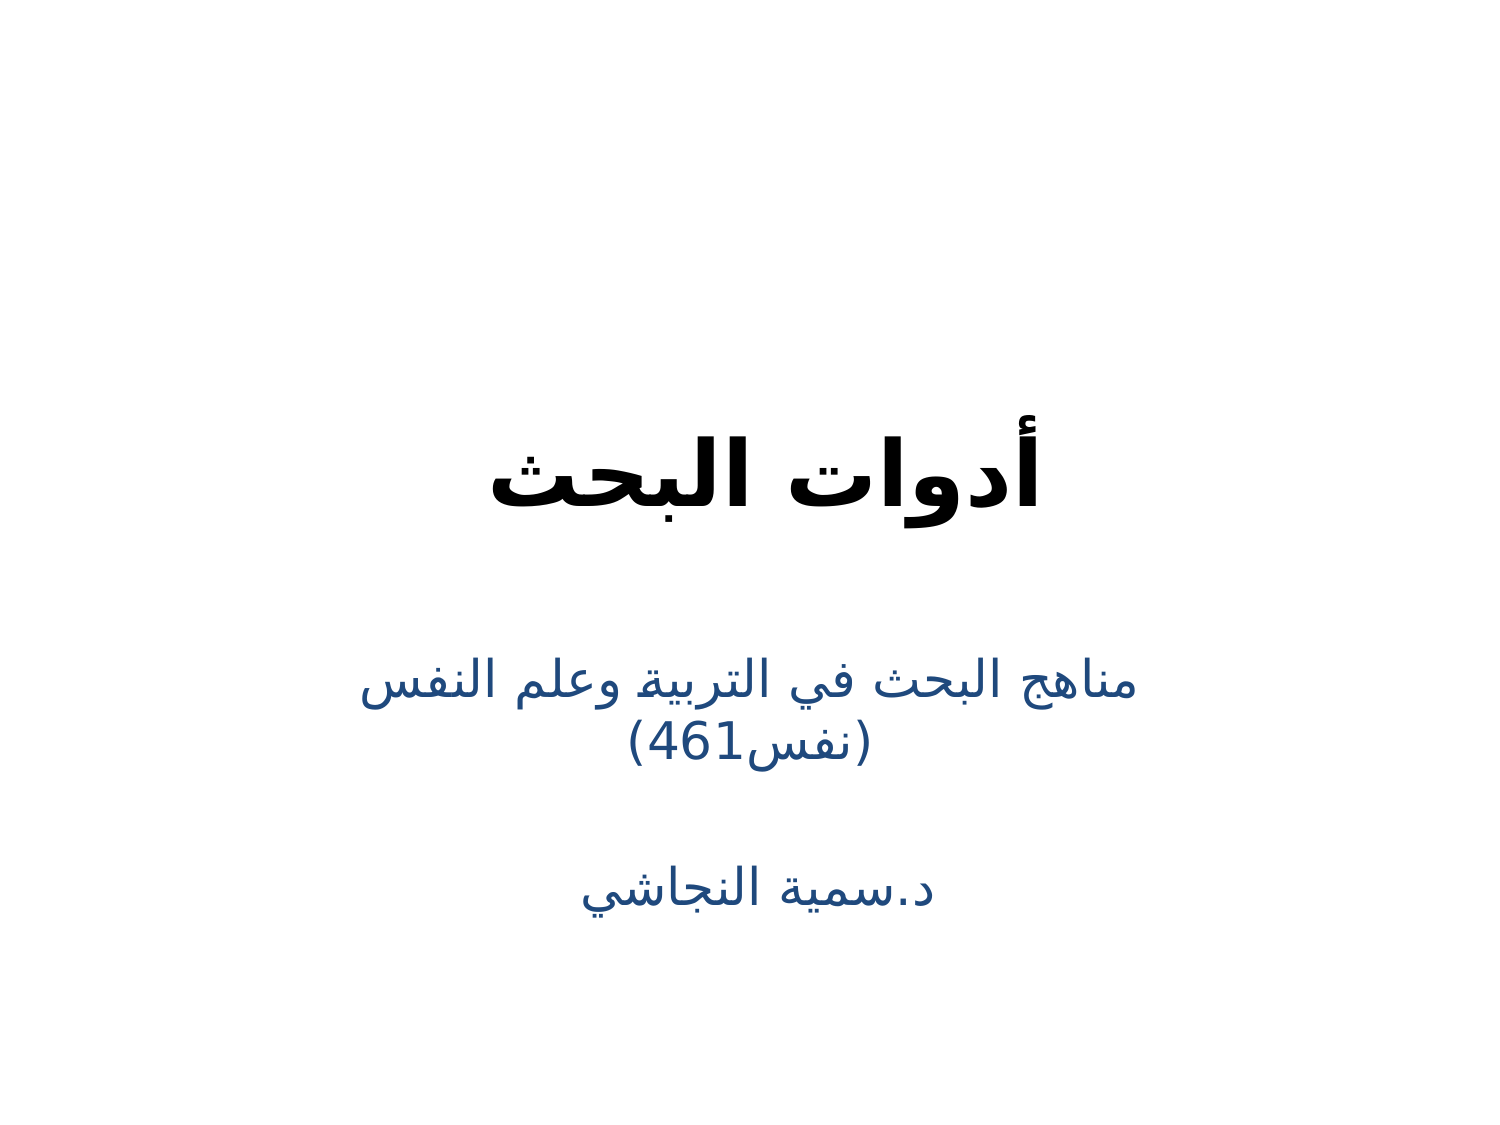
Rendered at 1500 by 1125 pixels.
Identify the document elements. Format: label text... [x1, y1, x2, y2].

subtitle مناهج البحث في التربية وعلم النفس (نفس461) د.سمية النجاشي [225, 637, 1275, 925]
title أدوات البحث [112, 349, 1388, 591]
